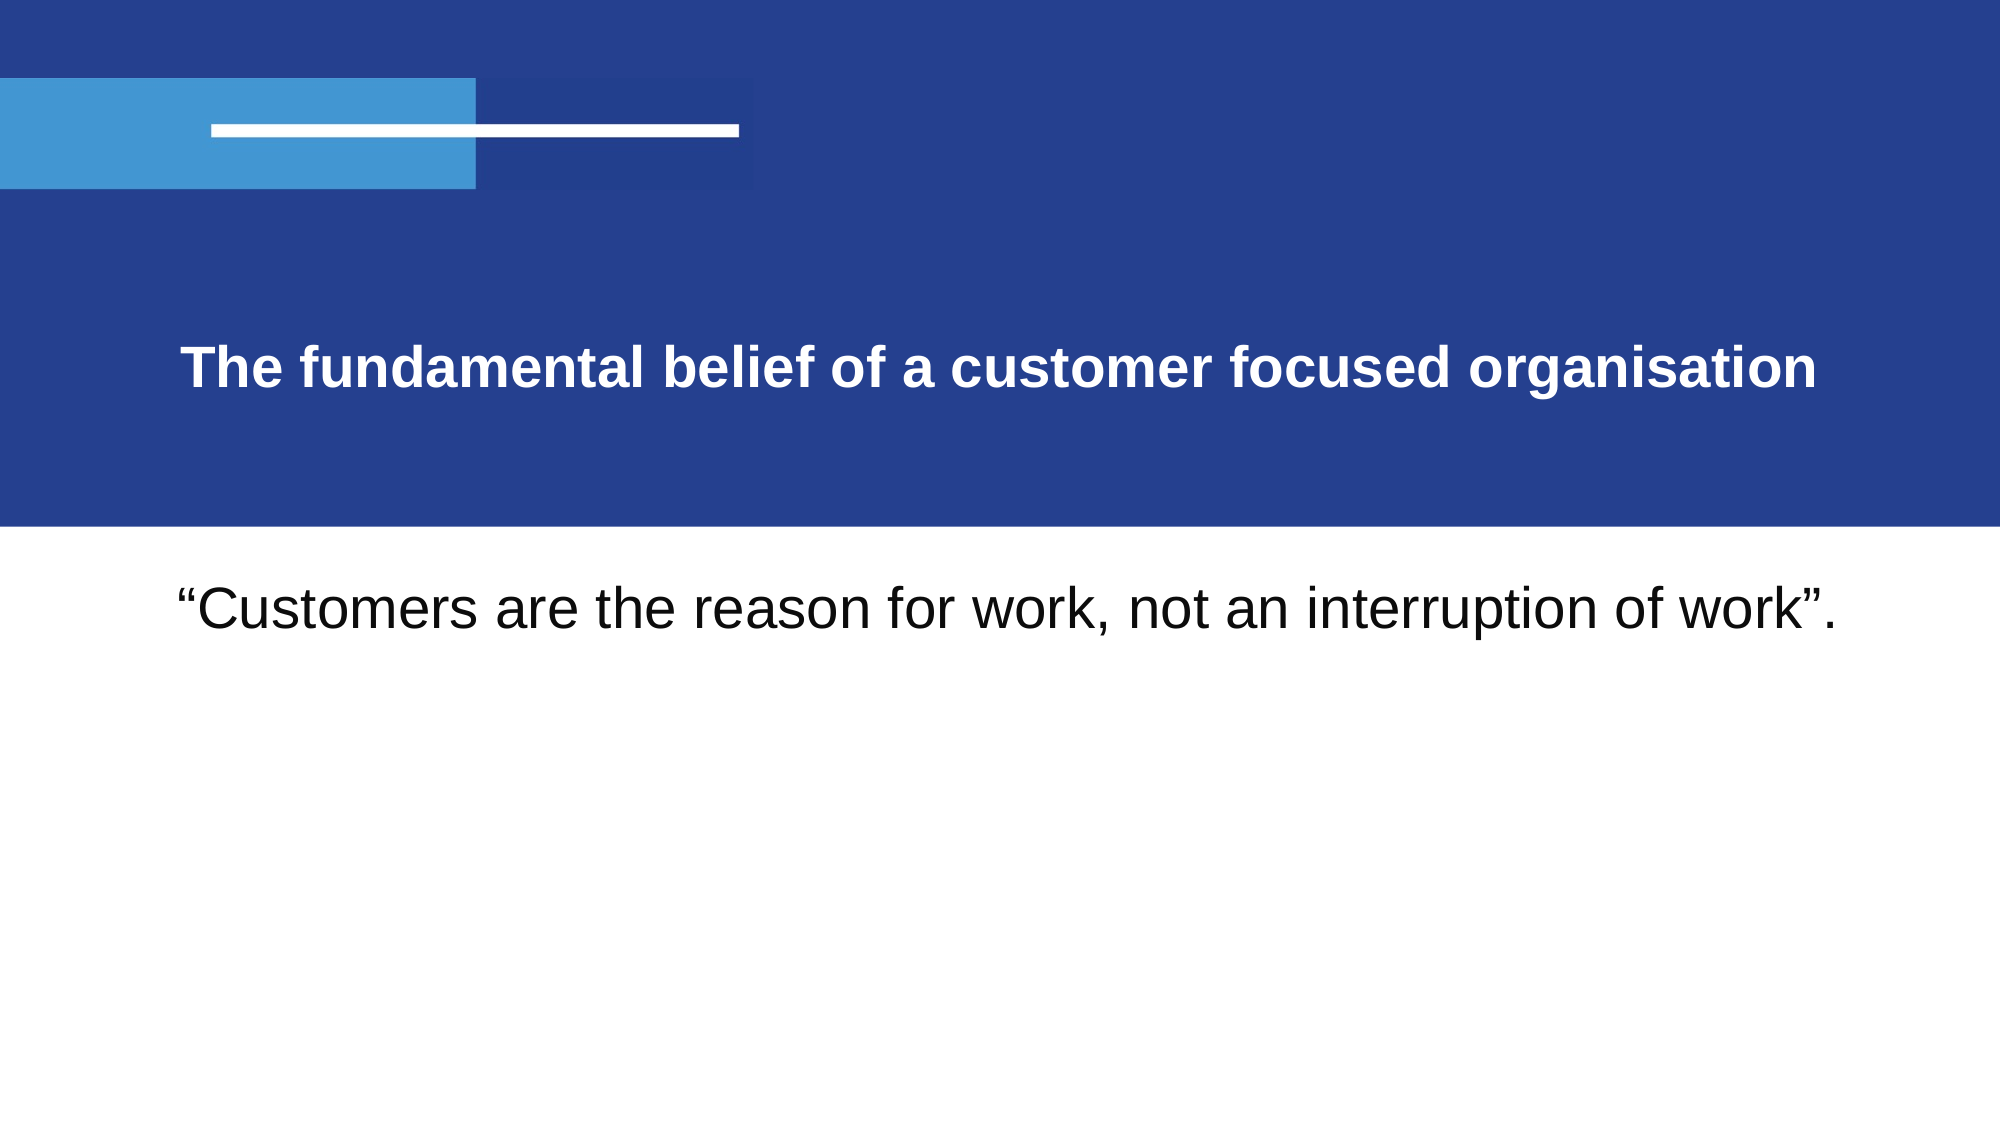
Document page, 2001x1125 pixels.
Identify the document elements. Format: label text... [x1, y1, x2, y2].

title The fundamental belief of a customer focused organisation [137, 263, 1863, 481]
picture [0, 78, 754, 190]
list “Customers are the reason for work, not an interruption of work”. [137, 562, 1863, 942]
